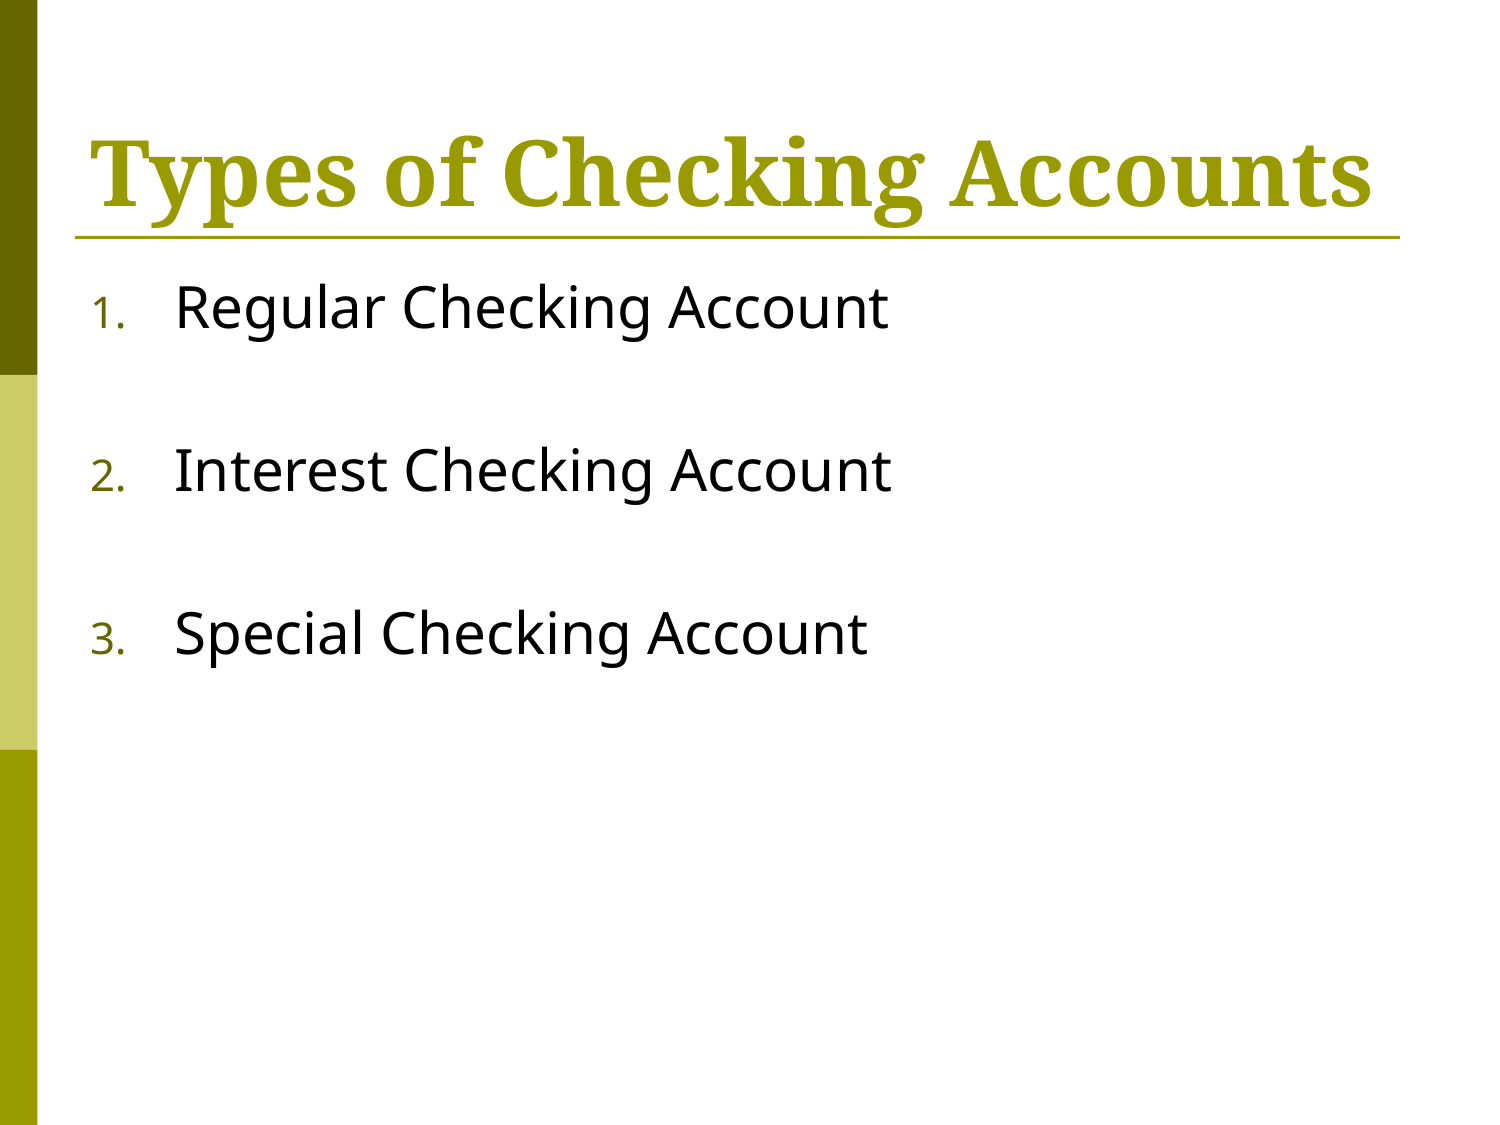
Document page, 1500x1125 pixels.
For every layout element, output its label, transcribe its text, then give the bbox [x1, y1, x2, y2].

title Types of Checking Accounts [74, 45, 1426, 233]
list Regular Checking Account Interest Checking Account Special Checking Account [74, 262, 1426, 1006]
